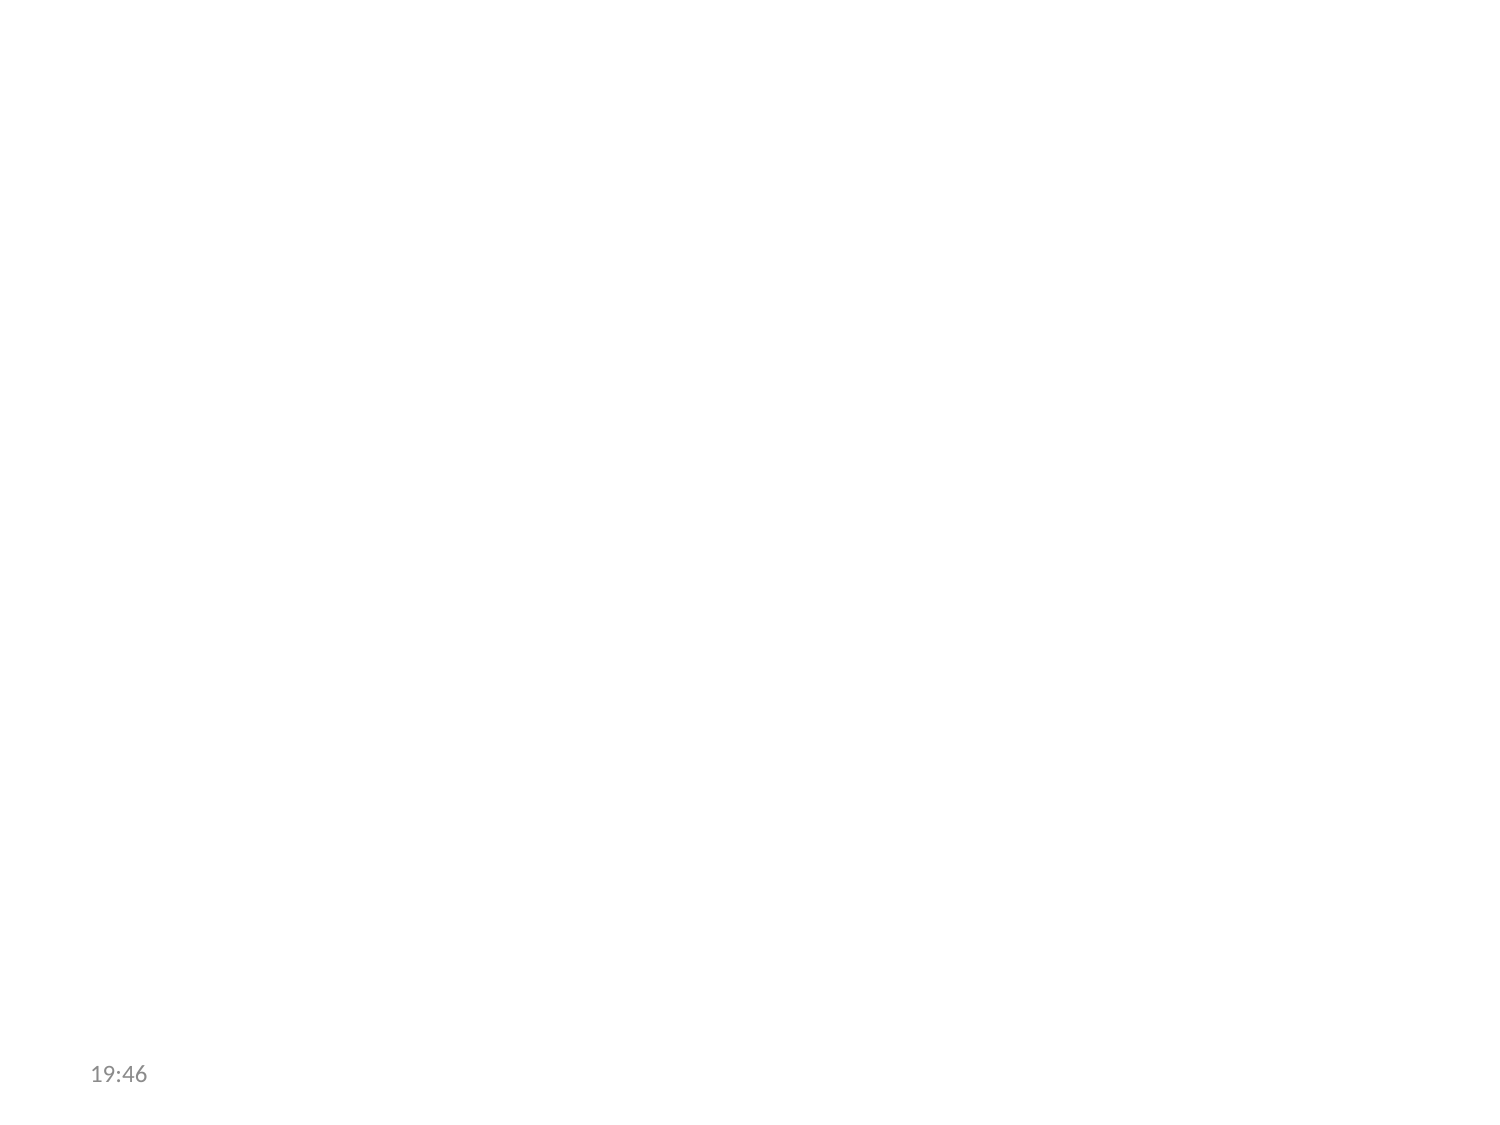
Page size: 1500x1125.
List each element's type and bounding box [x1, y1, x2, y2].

slide_number [75, 1042, 425, 1103]
